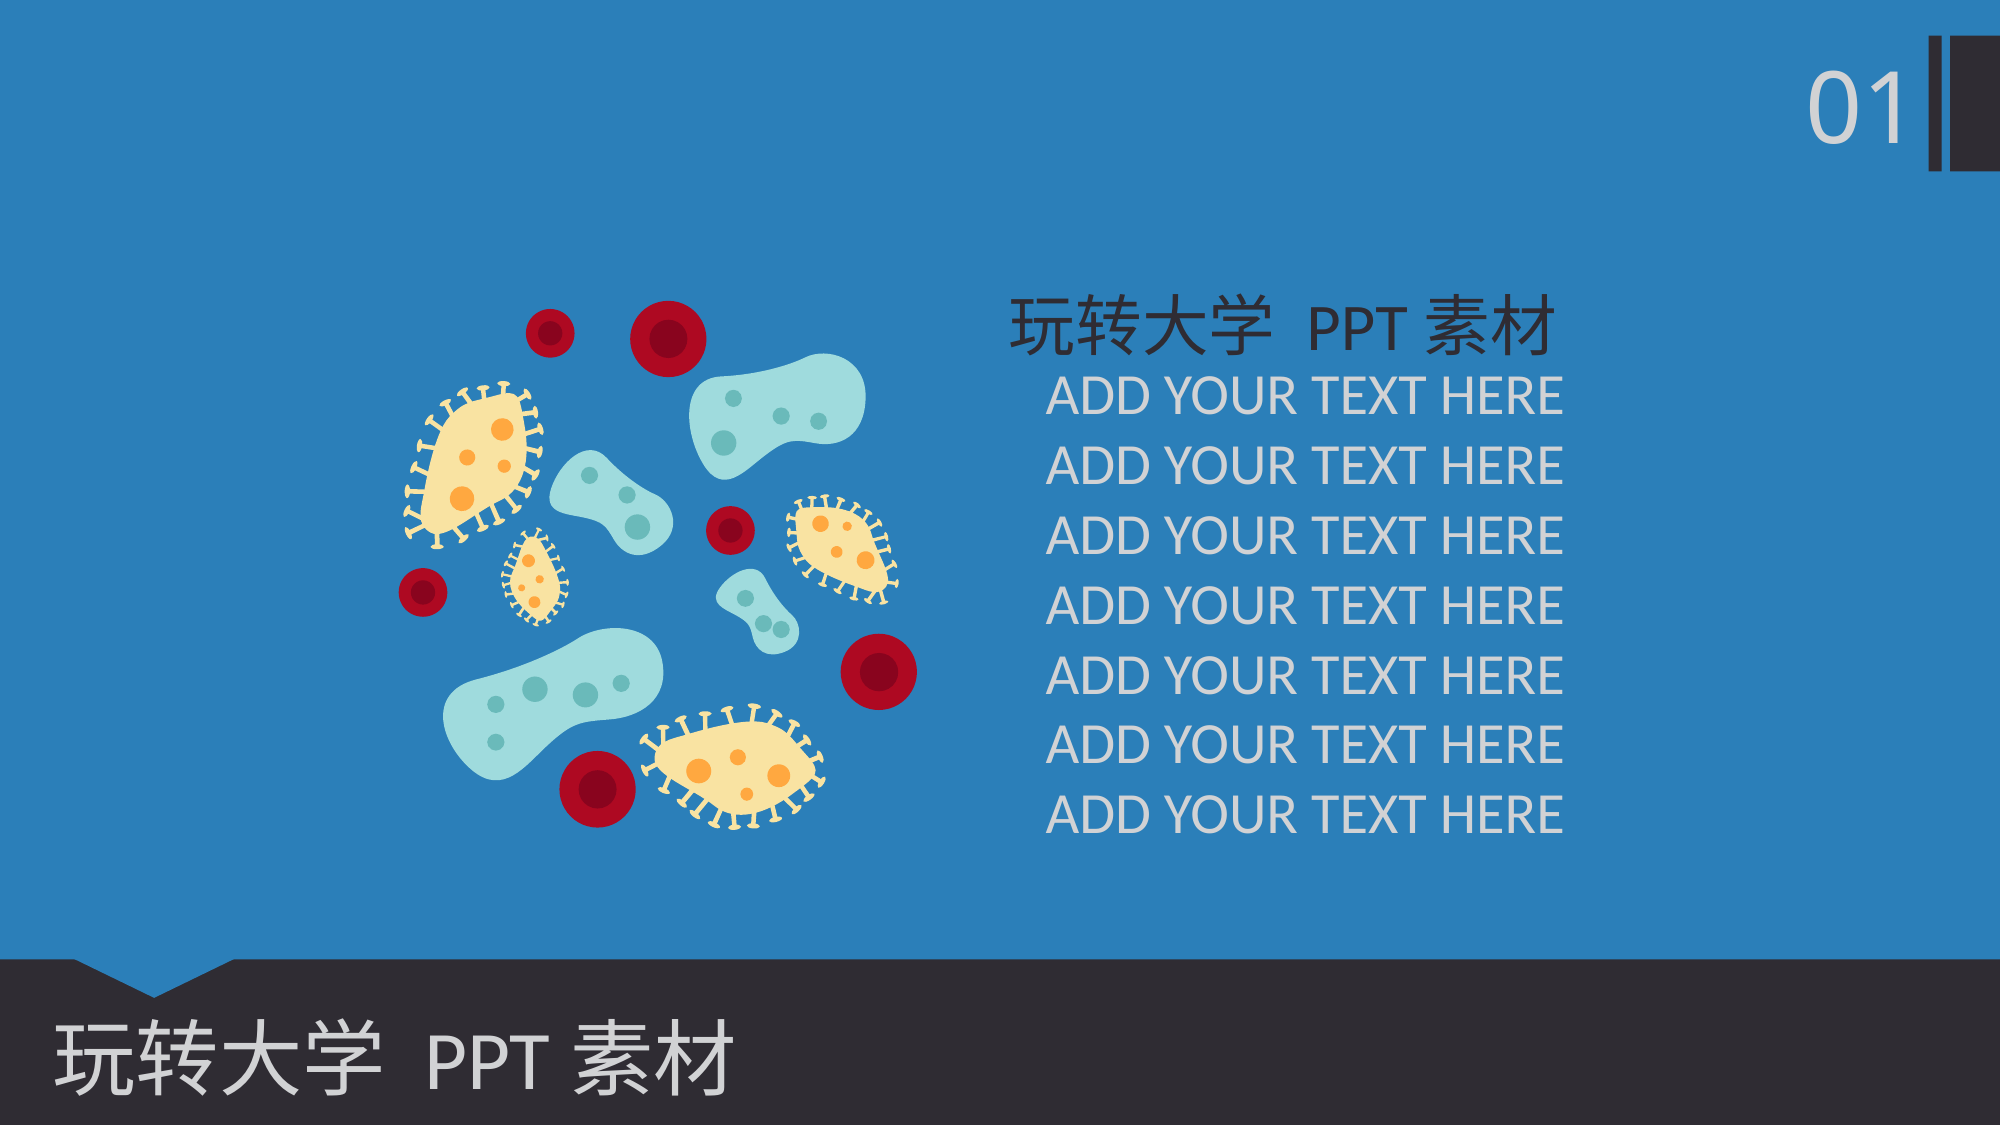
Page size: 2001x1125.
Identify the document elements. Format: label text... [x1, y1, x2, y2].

text_box [817, 776, 826, 788]
text_box [852, 583, 859, 597]
text_box [410, 522, 428, 535]
text_box [462, 393, 477, 410]
text_box [404, 527, 412, 540]
text_box [834, 501, 842, 514]
text_box [520, 444, 538, 454]
text_box [769, 816, 783, 823]
text_box [842, 521, 852, 531]
text_box [536, 445, 543, 459]
text_box [443, 628, 664, 781]
text_box [754, 615, 773, 633]
text_box [772, 620, 790, 639]
text_box [859, 652, 899, 692]
text_box [881, 563, 893, 573]
text_box [800, 755, 819, 767]
text_box [720, 706, 734, 713]
text_box [403, 504, 411, 517]
text_box [645, 739, 662, 753]
text_box [763, 714, 778, 731]
text_box [819, 494, 830, 499]
text_box [1949, 35, 2000, 172]
text_box [523, 533, 531, 542]
text_box [526, 611, 535, 620]
text_box [444, 404, 457, 422]
text_box [810, 500, 814, 513]
text_box [537, 422, 544, 436]
text_box [751, 805, 757, 823]
text_box [518, 605, 526, 615]
text_box [548, 557, 557, 562]
text_box [871, 535, 884, 542]
text_box [791, 804, 802, 815]
text_box [639, 733, 649, 745]
text_box [882, 579, 895, 585]
text_box [410, 488, 428, 495]
text_box [547, 604, 556, 613]
text_box [876, 518, 883, 527]
text_box [476, 385, 490, 391]
text_box [618, 486, 636, 504]
text_box [698, 711, 712, 717]
text_box [487, 733, 505, 751]
text_box [524, 486, 532, 499]
text_box [840, 633, 917, 711]
text_box 玩转大学 PPT素材 [993, 276, 1662, 372]
text_box [497, 381, 511, 387]
text_box [646, 759, 664, 772]
text_box [727, 824, 742, 830]
text_box [818, 582, 828, 588]
text_box [662, 771, 674, 789]
text_box [772, 407, 790, 425]
text_box [449, 486, 475, 512]
text_box [679, 720, 692, 739]
text_box [853, 501, 861, 509]
text_box [689, 809, 701, 820]
text_box [541, 612, 549, 621]
text_box [768, 799, 778, 817]
text_box [803, 734, 812, 746]
text_box [879, 600, 889, 605]
text_box [410, 580, 436, 605]
text_box [516, 543, 526, 549]
text_box [532, 405, 539, 419]
text_box [522, 676, 548, 702]
text_box [612, 674, 630, 693]
text_box [780, 793, 797, 809]
text_box [456, 387, 469, 397]
text_box [416, 438, 423, 453]
text_box [504, 573, 514, 578]
text_box [488, 502, 500, 520]
text_box [531, 469, 540, 481]
text_box [686, 758, 712, 784]
text_box [508, 482, 527, 494]
text_box [448, 522, 464, 538]
text_box [740, 787, 754, 801]
text_box [641, 764, 649, 777]
text_box [724, 389, 742, 408]
text_box [715, 568, 800, 655]
text_box [797, 503, 806, 516]
text_box [522, 554, 535, 568]
text_box [702, 717, 708, 735]
text_box [481, 391, 488, 409]
text_box [718, 518, 743, 543]
text_box [559, 750, 636, 828]
text_box [500, 386, 506, 404]
text_box [836, 496, 846, 502]
text_box [656, 724, 670, 730]
text_box [398, 568, 448, 617]
text_box [458, 534, 469, 544]
text_box [674, 715, 687, 723]
text_box [767, 764, 791, 788]
text_box [812, 515, 829, 532]
text_box [707, 821, 721, 829]
text_box [786, 543, 792, 553]
text_box [416, 466, 433, 478]
text_box [535, 575, 544, 584]
text_box [816, 750, 824, 763]
text_box [729, 749, 746, 766]
text_box [517, 462, 534, 476]
text_box [747, 703, 761, 709]
text_box [472, 509, 484, 526]
text_box [725, 711, 736, 729]
text_box [660, 730, 666, 748]
text_box [535, 614, 541, 624]
text_box [790, 539, 803, 549]
text_box [525, 308, 575, 358]
text_box [538, 321, 563, 346]
text_box 01 [1790, 36, 1946, 172]
text_box [786, 512, 791, 522]
text_box [410, 461, 418, 474]
text_box [803, 793, 815, 802]
text_box [580, 466, 599, 485]
text_box [491, 418, 514, 441]
text_box [518, 584, 526, 592]
text_box [796, 554, 810, 562]
text_box [459, 449, 476, 466]
text_box [783, 724, 796, 743]
text_box [510, 536, 561, 621]
text_box [787, 527, 791, 538]
text_box [507, 563, 516, 570]
text_box [874, 547, 888, 555]
text_box [878, 588, 885, 601]
text_box [439, 399, 452, 407]
text_box [497, 459, 511, 473]
text_box [676, 798, 687, 808]
text_box [430, 544, 444, 550]
text_box [810, 412, 828, 430]
text_box [408, 510, 427, 522]
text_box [0, 925, 2000, 1125]
text_box [796, 779, 810, 796]
text_box [552, 600, 562, 606]
text_box [859, 513, 869, 526]
text_box [657, 787, 670, 795]
text_box [689, 353, 866, 480]
text_box [549, 450, 674, 556]
text_box [404, 484, 411, 499]
text_box [712, 805, 725, 823]
text_box [520, 427, 539, 438]
text_box [793, 499, 803, 505]
text_box [884, 531, 889, 542]
text_box ADD YOUR TEXT HERE ADD YOUR TEXT HERE ADD YOUR TEXT HERE ADD YOUR TEXT HERE ADD YOUR TEXT HERE ADD YOUR TEXT HERE ADD YOUR TEXT HERE [1030, 372, 1614, 853]
text_box [430, 420, 447, 434]
text_box [801, 571, 809, 579]
text_box [736, 589, 755, 607]
text_box [791, 530, 804, 535]
text_box [748, 709, 757, 727]
text_box [891, 559, 898, 568]
text_box [867, 588, 878, 600]
text_box [422, 443, 440, 451]
text_box [795, 507, 889, 592]
text_box [710, 430, 737, 456]
text_box [533, 531, 539, 540]
text_box [894, 578, 899, 589]
text_box [513, 599, 522, 606]
text_box [803, 769, 820, 783]
text_box [508, 393, 526, 407]
text_box [682, 785, 697, 802]
text_box [543, 546, 553, 554]
text_box [515, 410, 533, 418]
text_box [556, 589, 566, 596]
text_box [864, 509, 873, 515]
text_box [837, 578, 848, 591]
text_box [578, 770, 617, 809]
text_box [492, 518, 506, 526]
text_box [434, 526, 440, 544]
text_box [630, 300, 707, 378]
text_box [833, 588, 842, 595]
text_box [823, 498, 829, 512]
text_box [746, 823, 760, 829]
text_box [856, 551, 875, 570]
text_box [771, 709, 783, 718]
text_box [807, 495, 818, 500]
text_box [730, 807, 737, 824]
text_box [805, 563, 817, 575]
text_box [654, 721, 816, 815]
text_box [536, 537, 546, 542]
text_box [788, 719, 801, 727]
text_box [424, 414, 434, 426]
text_box [528, 596, 541, 608]
text_box [507, 592, 517, 596]
text_box [564, 591, 569, 599]
text_box [649, 319, 688, 359]
text_box [420, 393, 527, 534]
text_box [789, 739, 806, 753]
text_box [706, 506, 755, 555]
text_box [476, 524, 489, 532]
text_box [887, 544, 892, 554]
text_box [511, 555, 521, 562]
text_box [792, 556, 798, 566]
text_box [502, 492, 516, 509]
text_box [695, 797, 710, 813]
text_box [624, 514, 651, 540]
text_box [821, 570, 829, 583]
text_box [830, 546, 843, 558]
text_box [572, 682, 599, 708]
text_box [553, 568, 562, 576]
text_box [523, 388, 532, 400]
text_box [505, 581, 514, 586]
text_box [511, 504, 522, 514]
text_box [790, 516, 803, 522]
text_box [846, 506, 857, 518]
text_box [487, 695, 505, 714]
text_box [849, 596, 859, 601]
text_box [866, 521, 879, 532]
text_box [864, 598, 872, 605]
